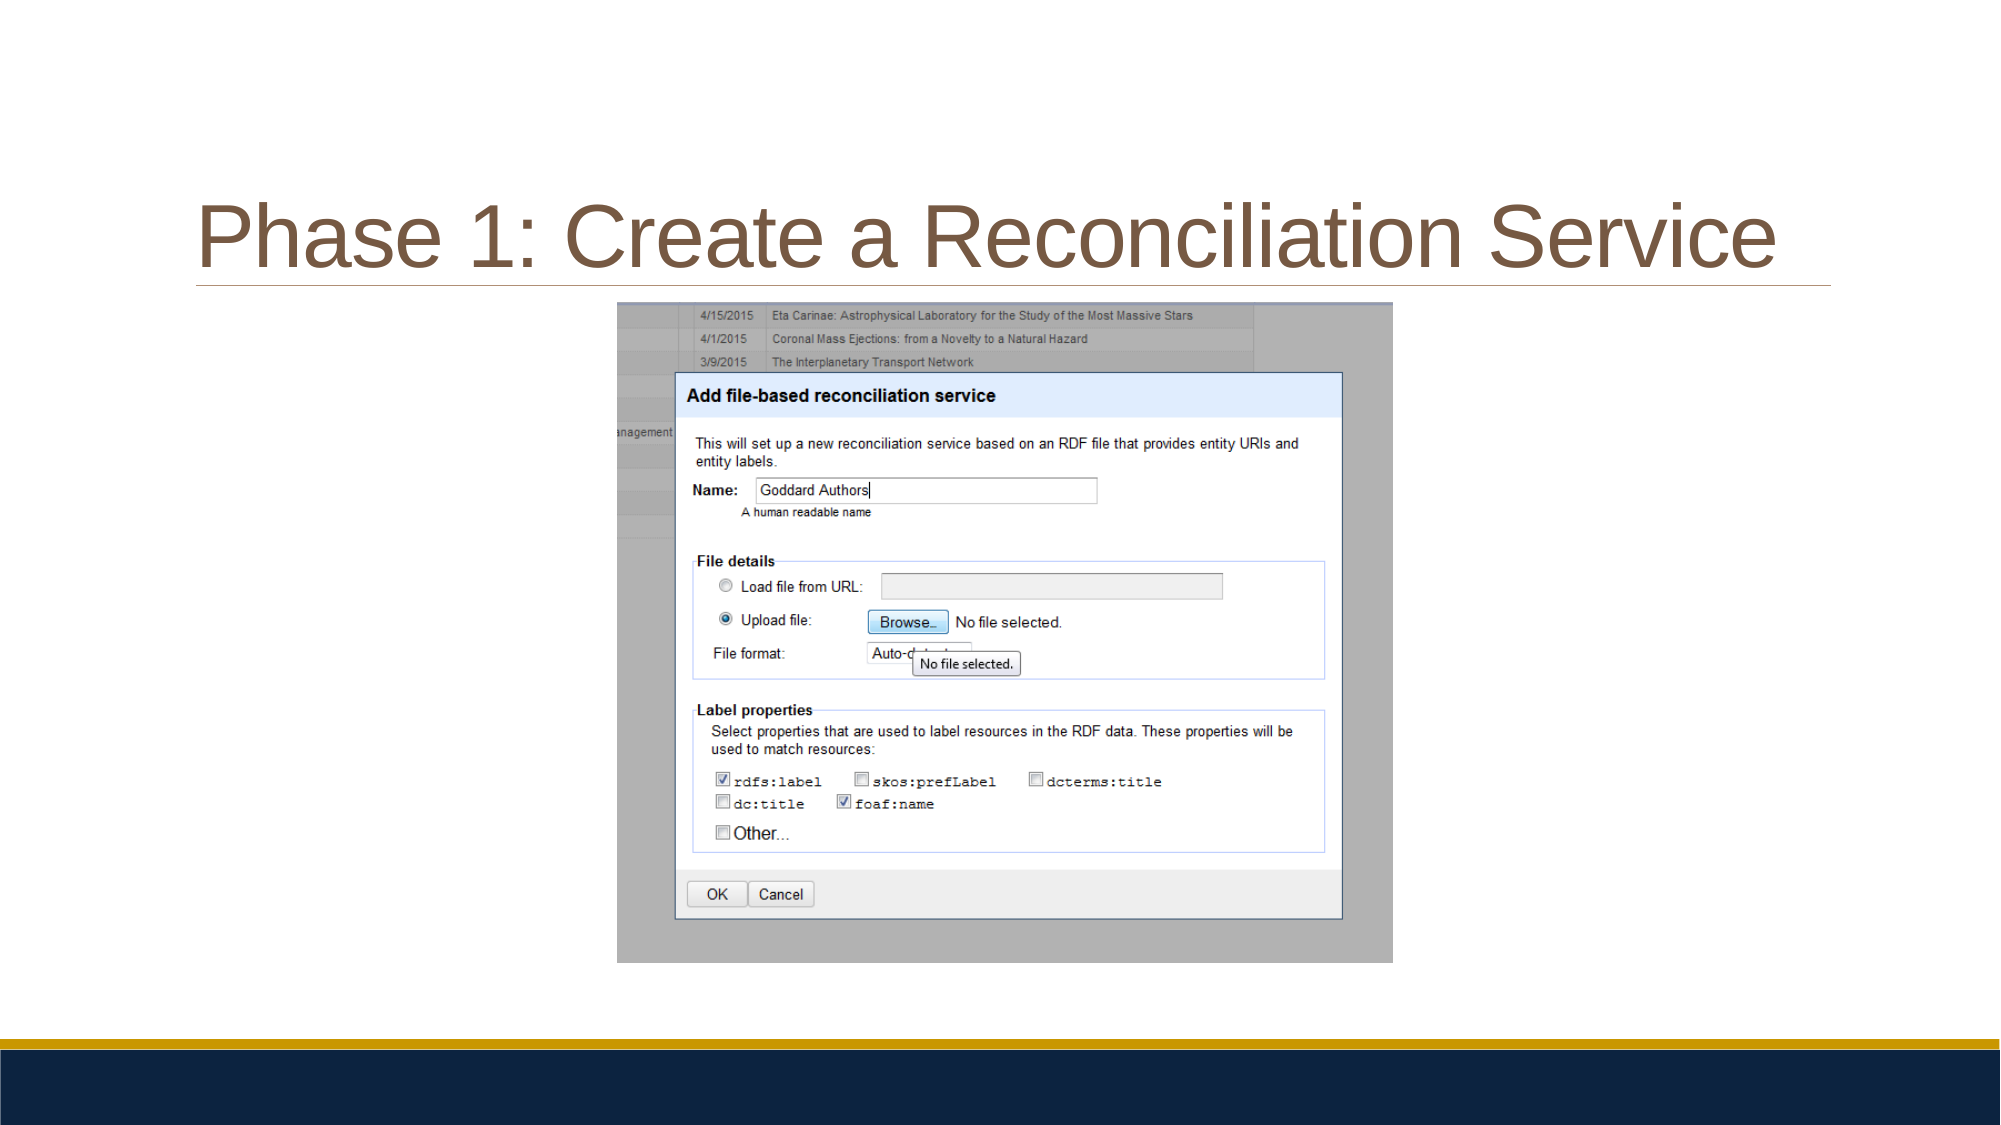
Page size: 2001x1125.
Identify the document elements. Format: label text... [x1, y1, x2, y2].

title Phase 1: Create a Reconciliation Service [179, 55, 1830, 294]
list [616, 302, 1393, 964]
